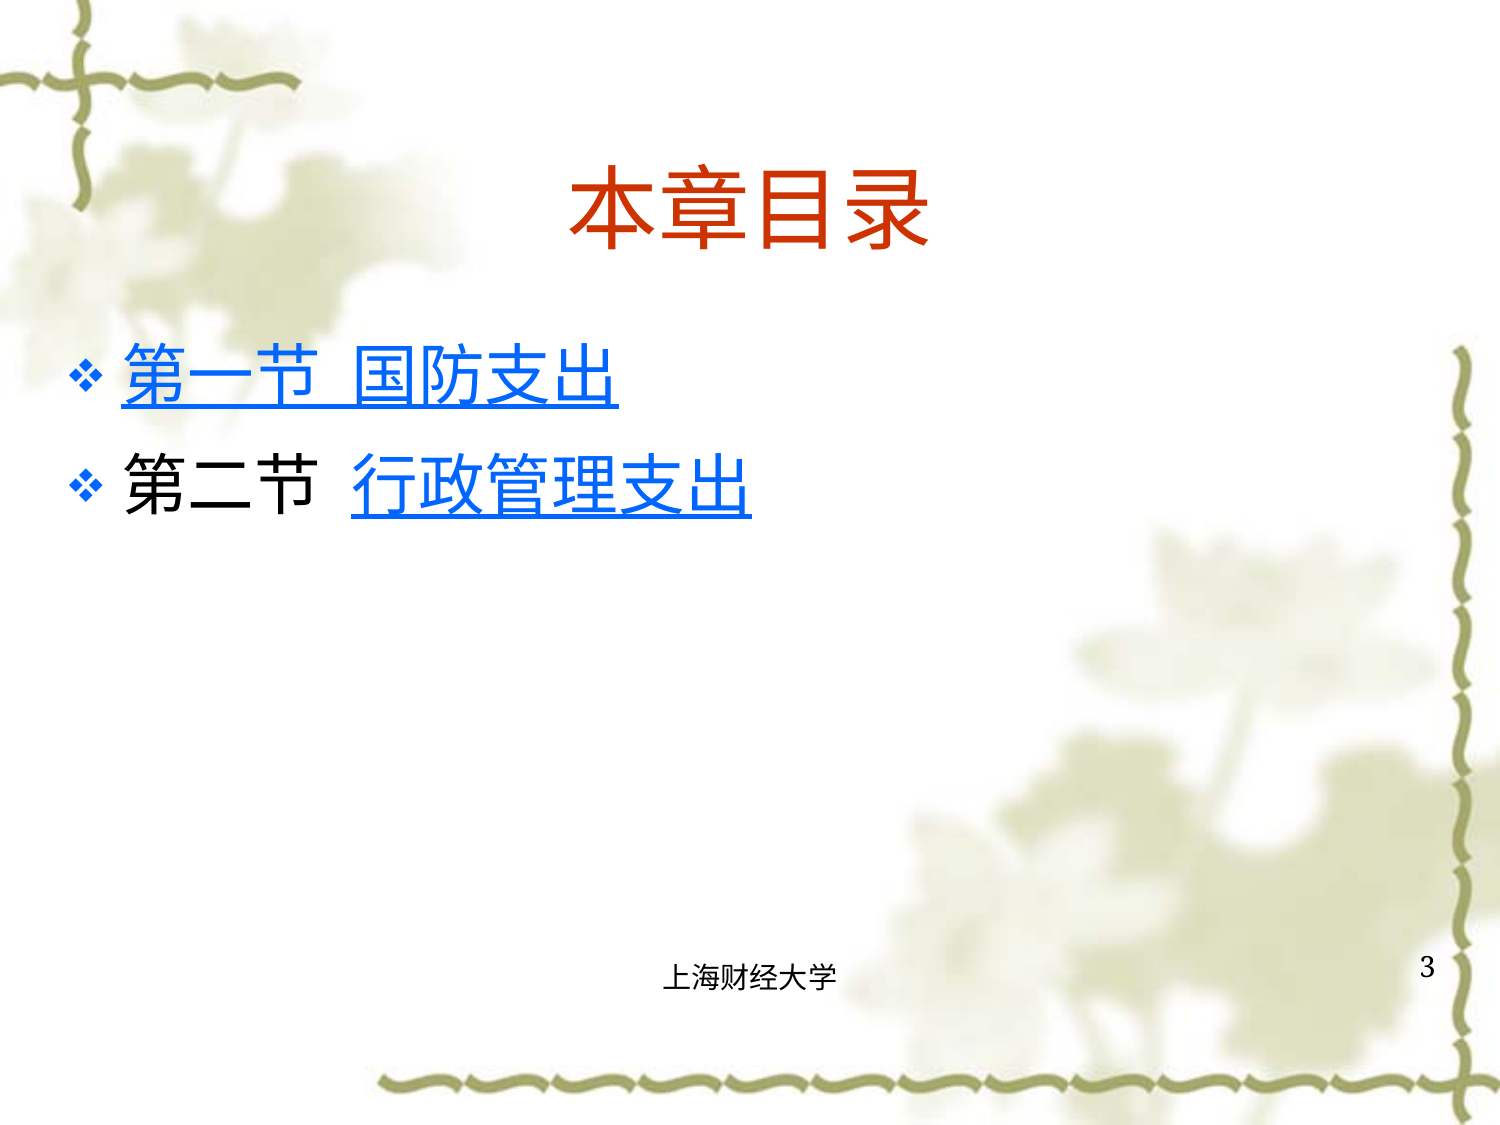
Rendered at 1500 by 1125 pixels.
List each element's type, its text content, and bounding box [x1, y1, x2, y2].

title 本章目录 [49, 112, 1451, 301]
picture [0, 0, 1500, 1125]
slide_number 3 [1074, 940, 1451, 1066]
footer 上海财经大学 [512, 952, 988, 1066]
list 第一节 国防支出 第二节 行政管理支出 [49, 324, 1452, 963]
